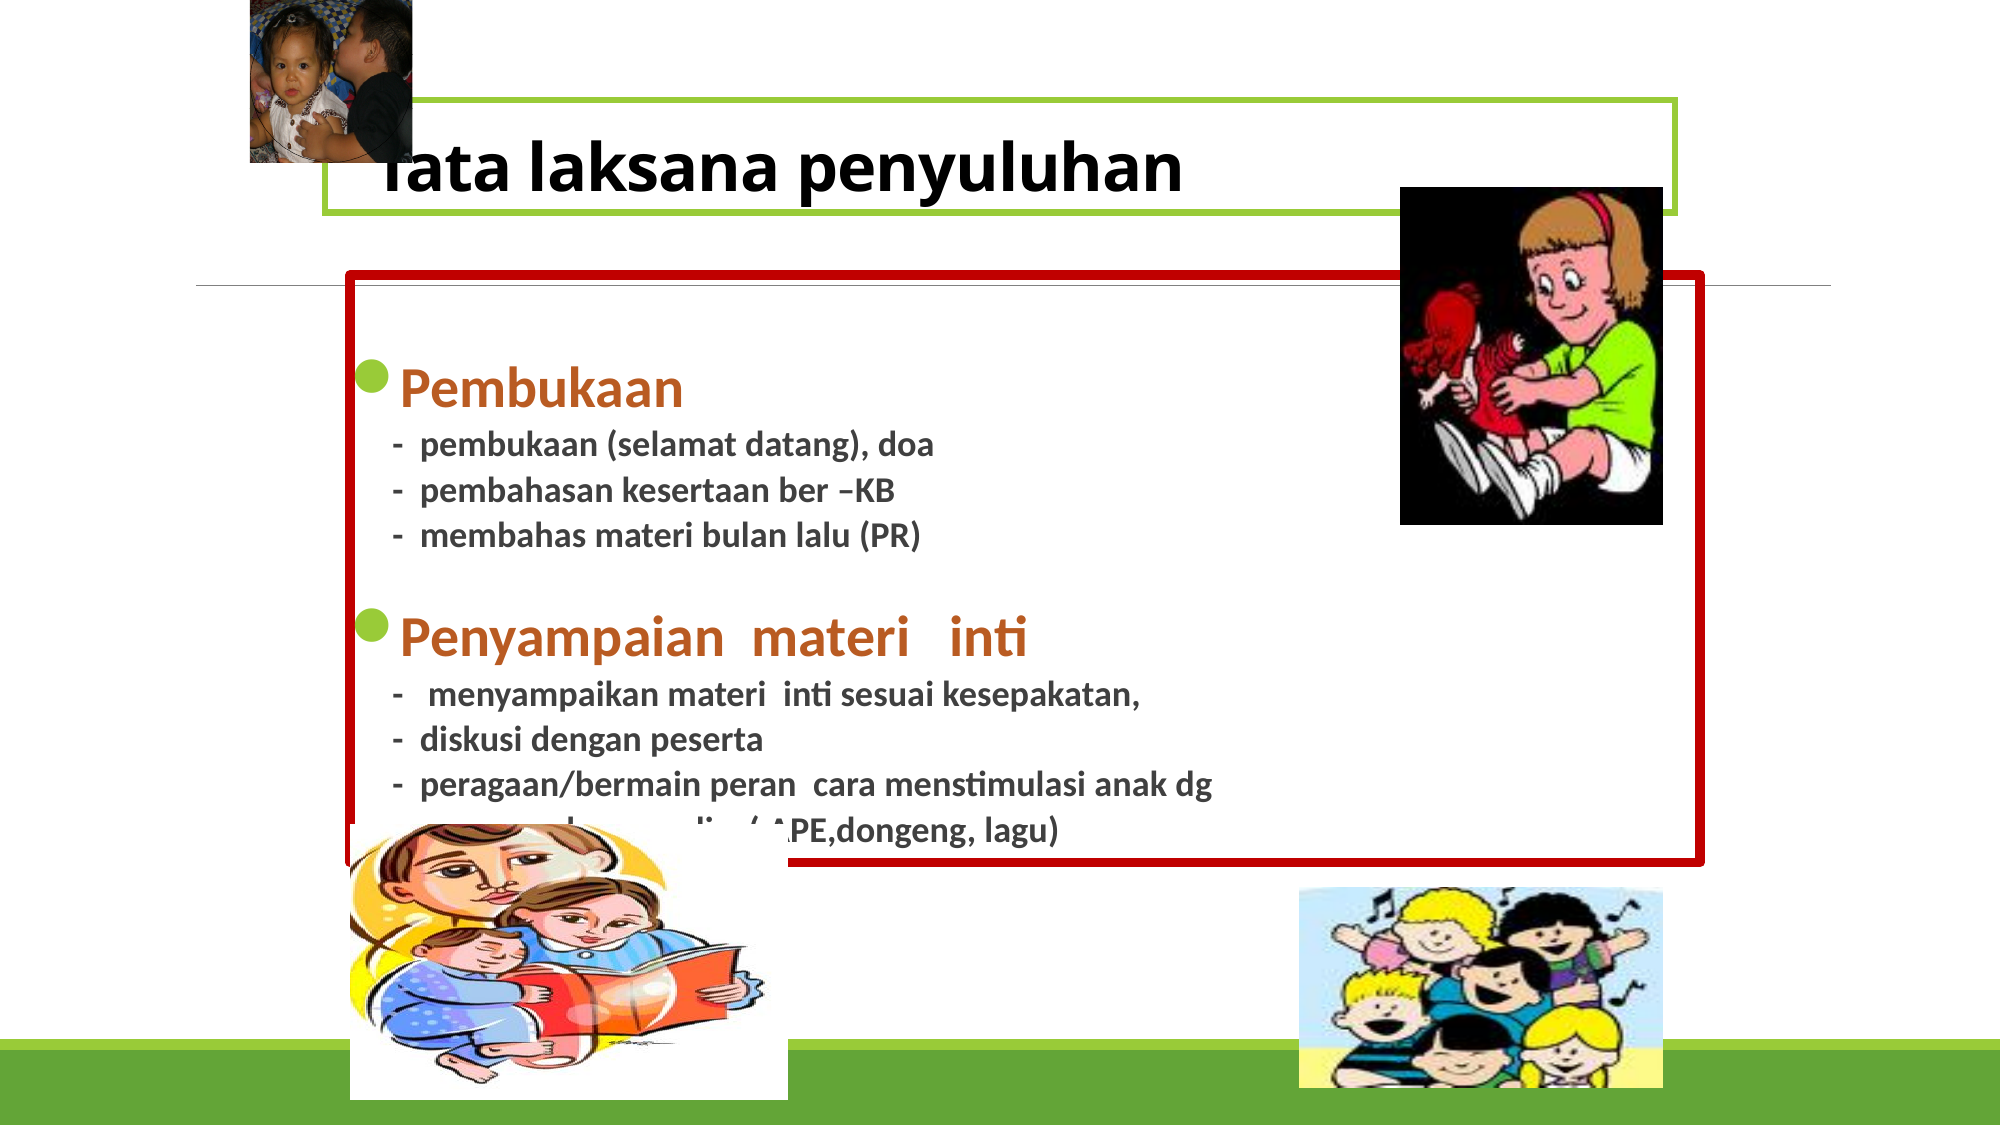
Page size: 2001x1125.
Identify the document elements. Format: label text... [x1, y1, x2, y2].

picture [249, 0, 413, 163]
list Pembukaan - pembukaan (selamat datang), doa - pembahasan kesertaan ber –KB - membahas materi bulan lalu (PR) Penyampaian materi inti - menyampaikan materi inti sesuai kesepakatan, - diskusi dengan peserta - peragaan/bermain peran cara menstimulasi anak dg menggunakan media ( APE,dongeng, lagu) [350, 275, 1700, 863]
picture [349, 824, 788, 1101]
title Tata laksana penyuluhan [324, 99, 1675, 213]
picture [1299, 886, 1663, 1088]
picture [1399, 186, 1663, 526]
